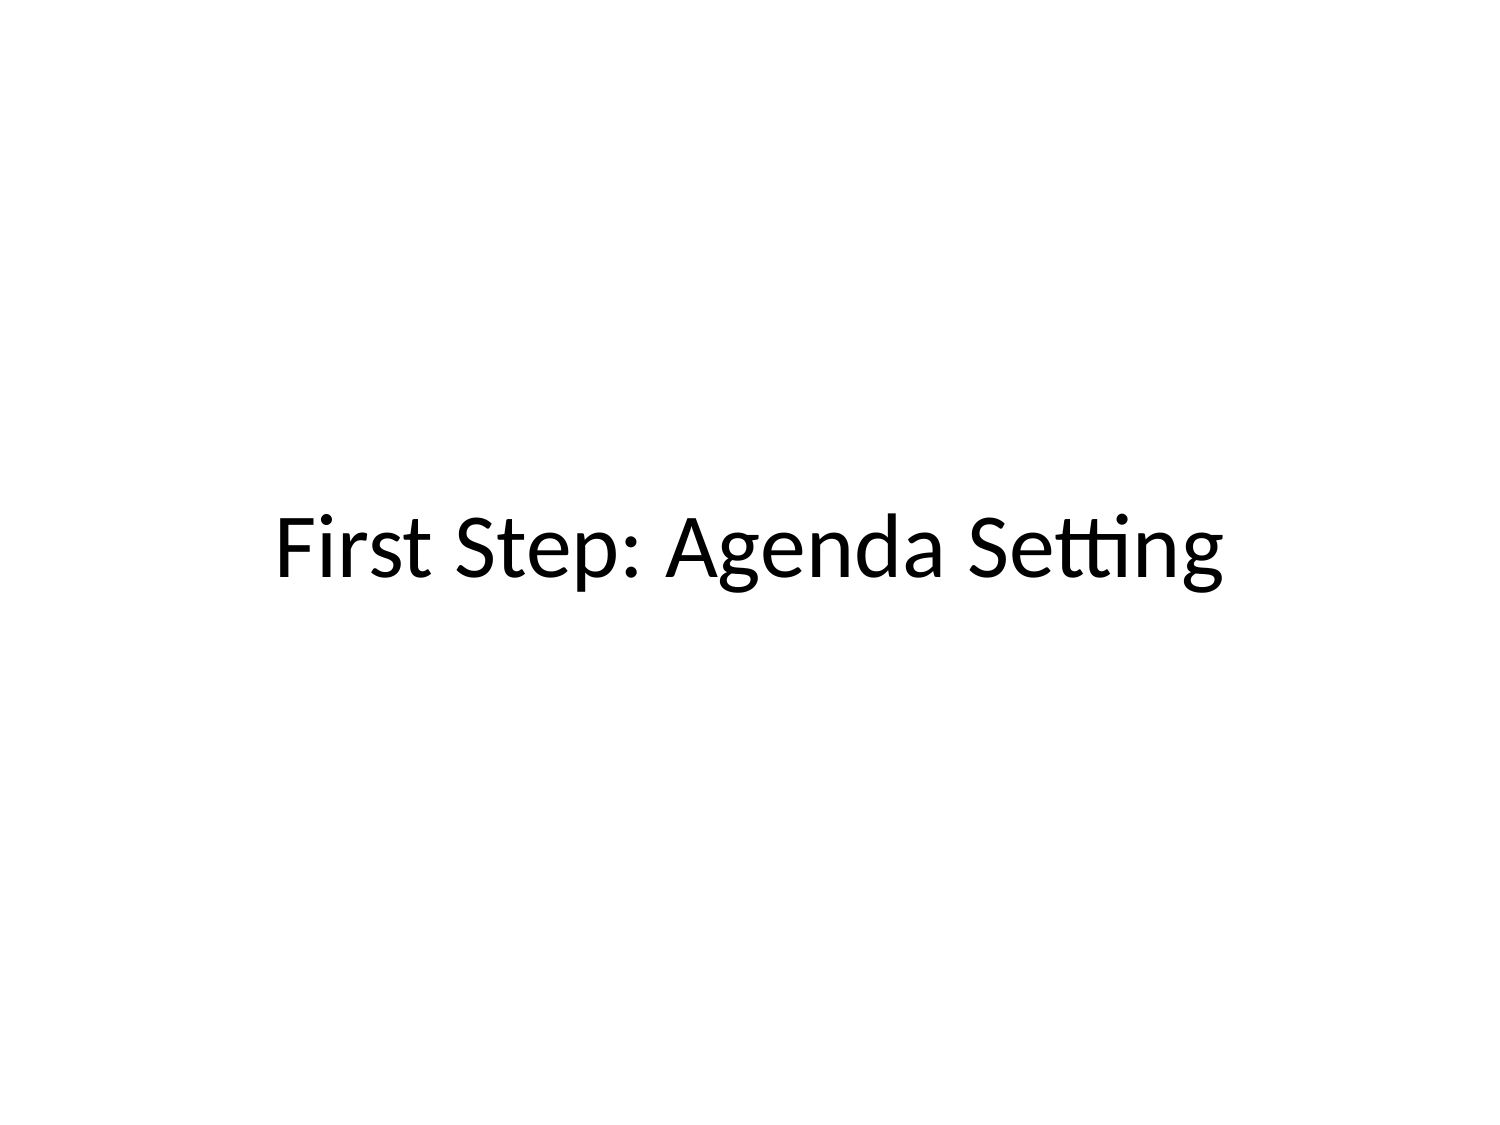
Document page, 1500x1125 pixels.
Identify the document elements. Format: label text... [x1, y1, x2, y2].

title First Step: Agenda Setting [75, 45, 1425, 1038]
